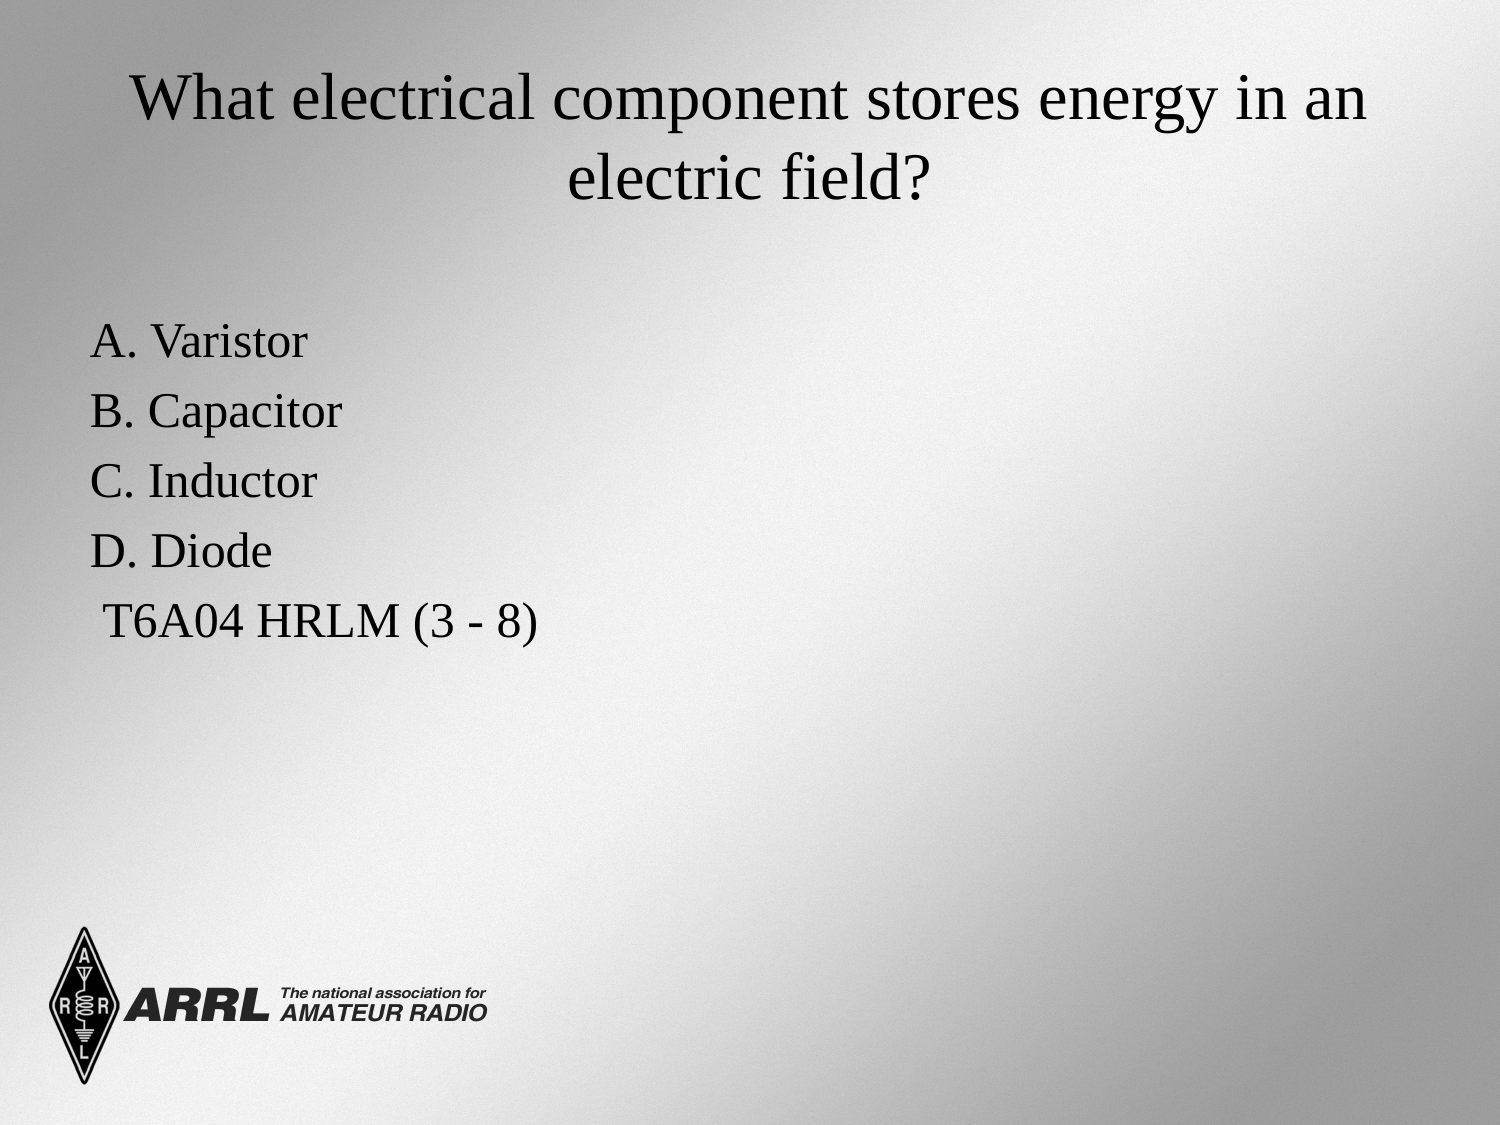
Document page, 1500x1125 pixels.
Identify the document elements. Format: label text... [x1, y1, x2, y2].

list A. Varistor B. Capacitor C. Inductor D. Diode T6A04 HRLM (3 - 8) [75, 299, 1425, 1005]
title What electrical component stores energy in an electric field? [75, 45, 1425, 233]
picture [0, 0, 1500, 1125]
